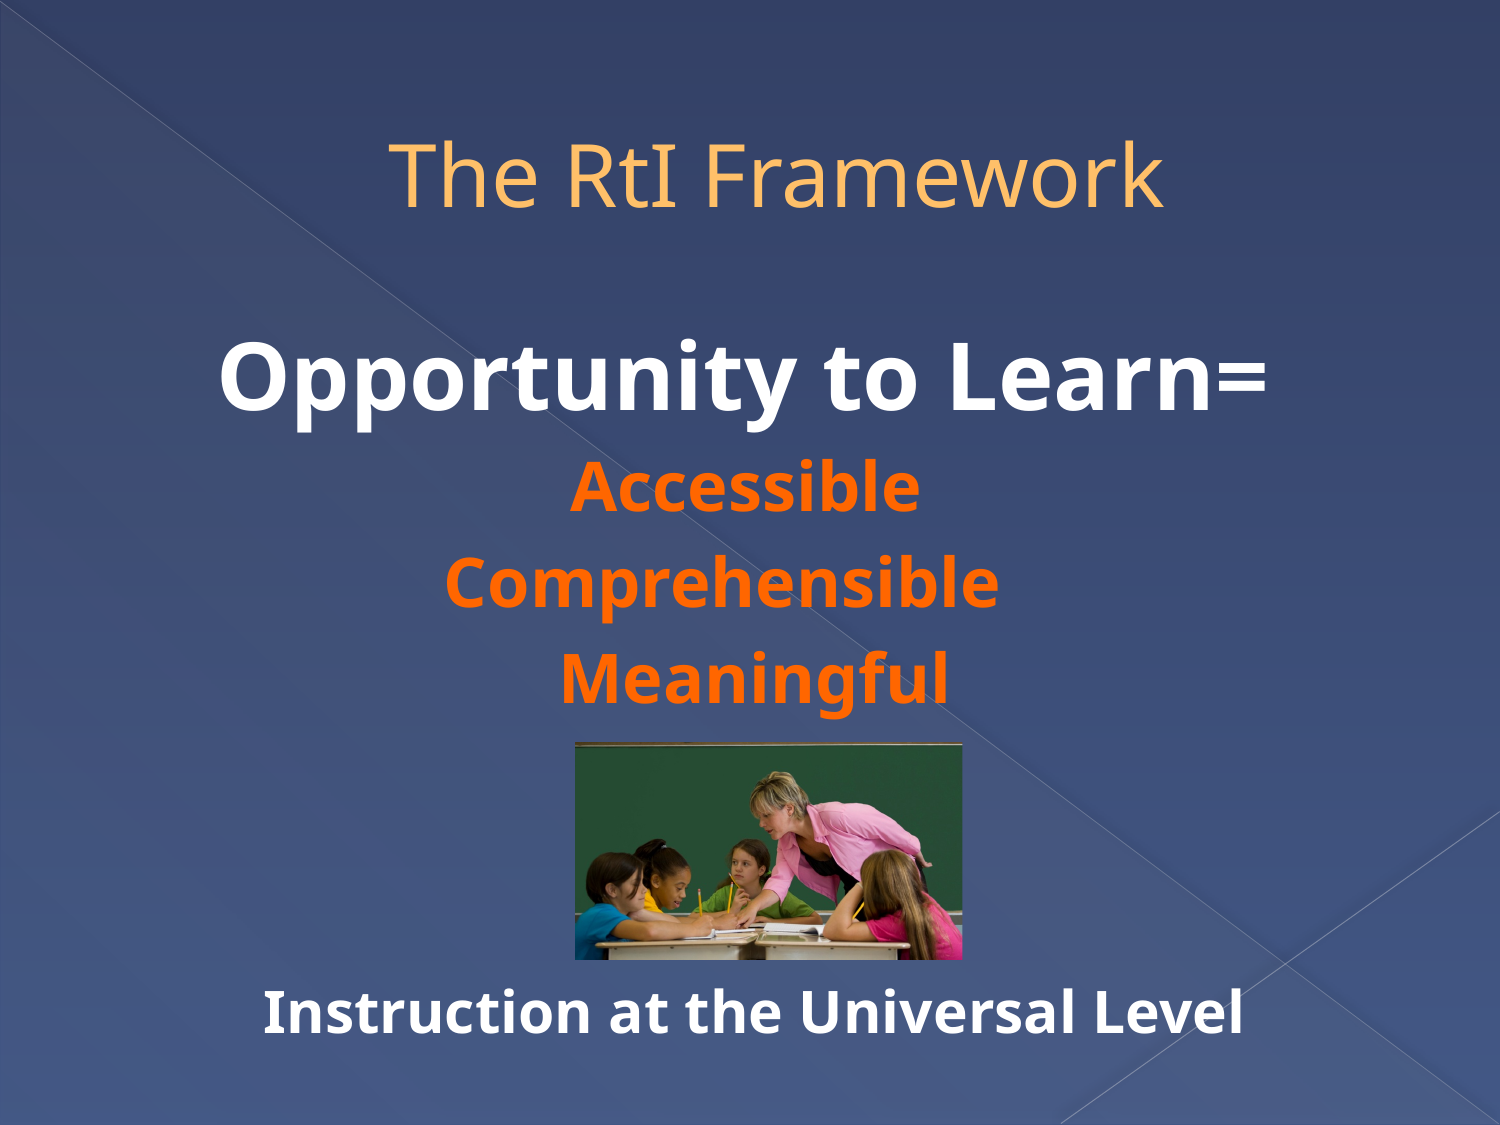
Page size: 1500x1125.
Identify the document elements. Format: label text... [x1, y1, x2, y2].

list Opportunity to Learn= Accessible Comprehensible Meaningful Instruction at the Universal Level [75, 308, 1425, 1059]
picture [574, 741, 963, 960]
title The RtI Framework [62, 57, 1413, 288]
